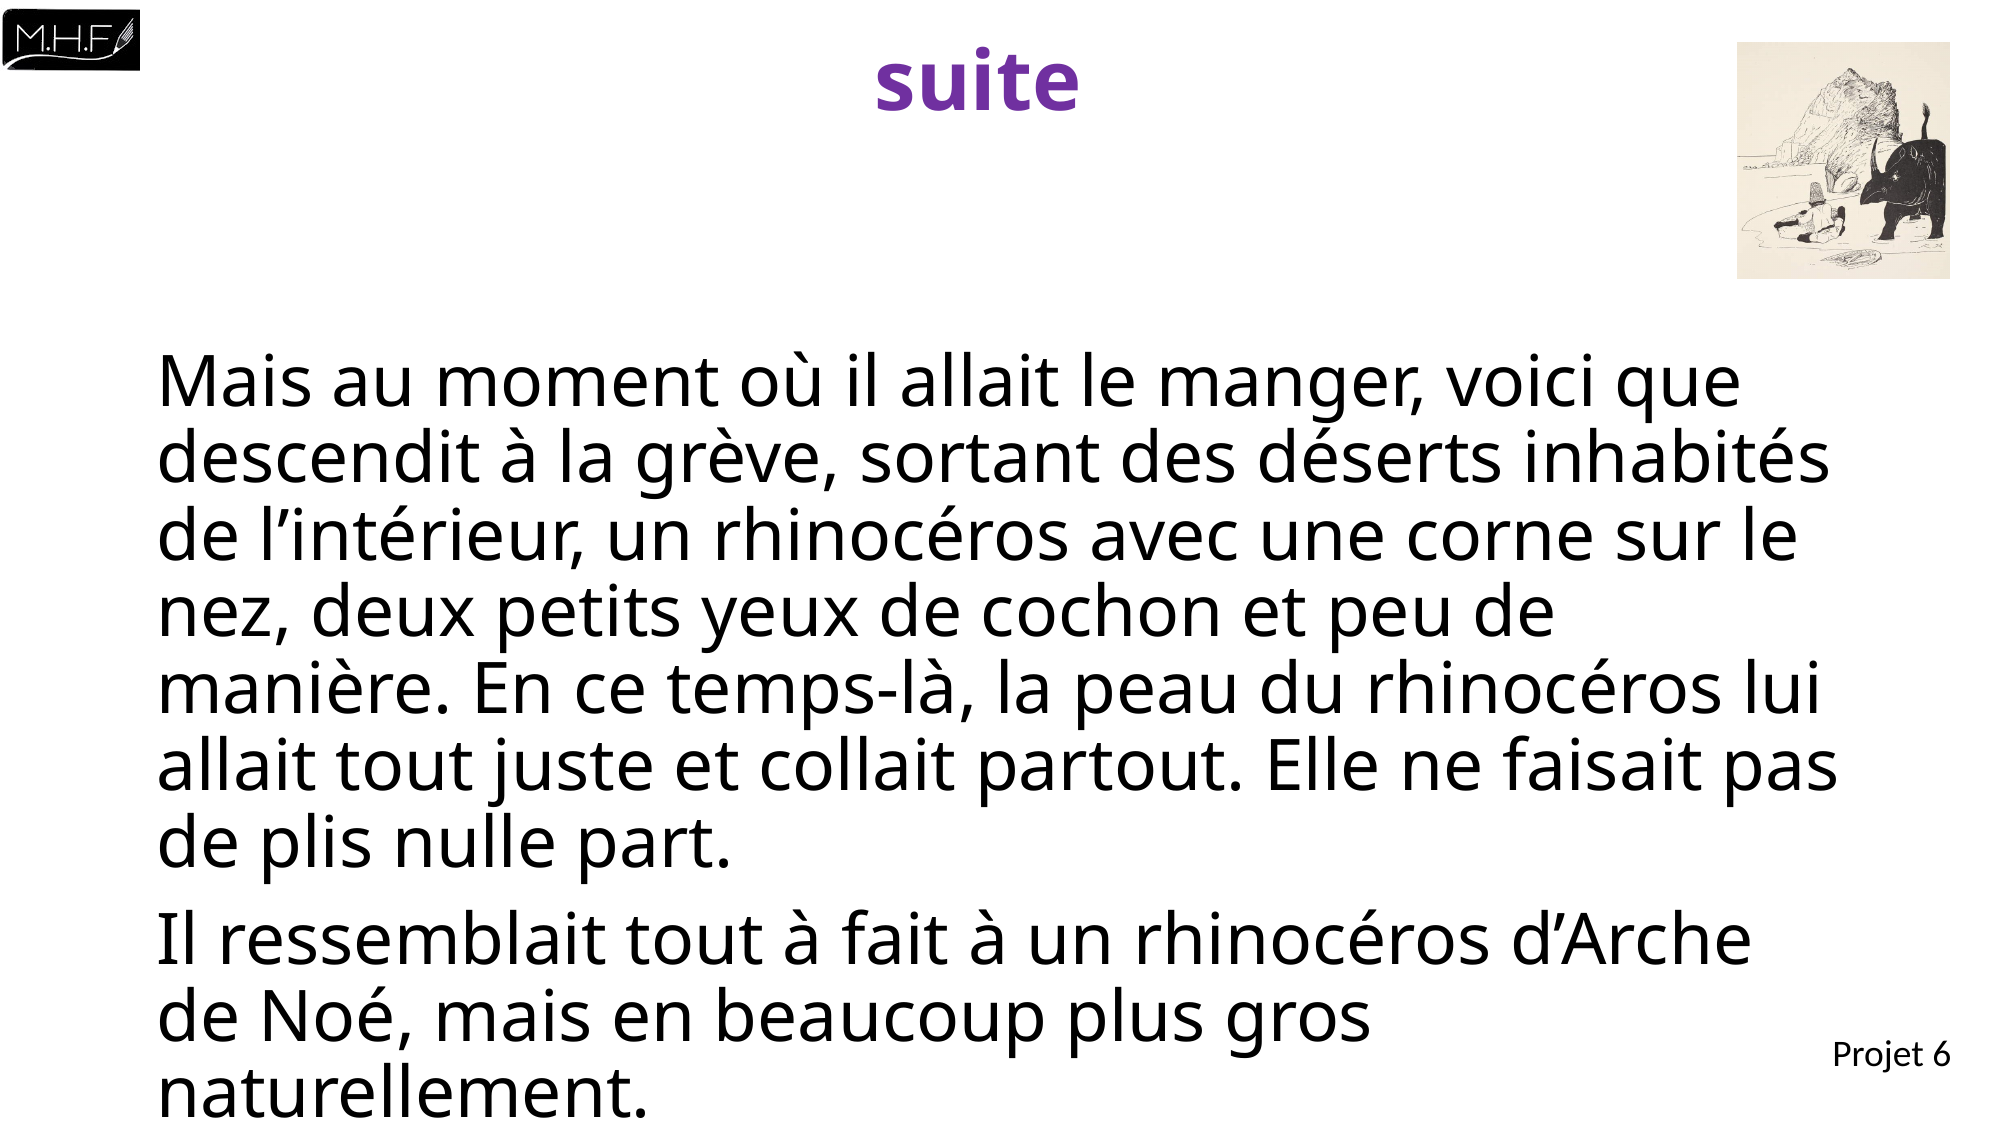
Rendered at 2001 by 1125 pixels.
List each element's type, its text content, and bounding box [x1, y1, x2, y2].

list Mais au moment où il allait le manger, voici que descendit à la grève, sortant des déserts inhabités de l’intérieur, un rhinocéros avec une corne sur le nez, deux petits yeux de cochon et peu de manière. En ce temps-là, la peau du rhinocéros lui allait tout juste et collait partout. Elle ne faisait pas de plis nulle part. Il ressemblait tout à fait à un rhinocéros d’Arche de Noé, mais en beaucoup plus gros naturellement. [141, 337, 1867, 1125]
text_box Projet 6 [1867, 1021, 1967, 1082]
picture [0, 7, 140, 74]
picture [1737, 42, 1950, 279]
title suite [373, 42, 1583, 125]
